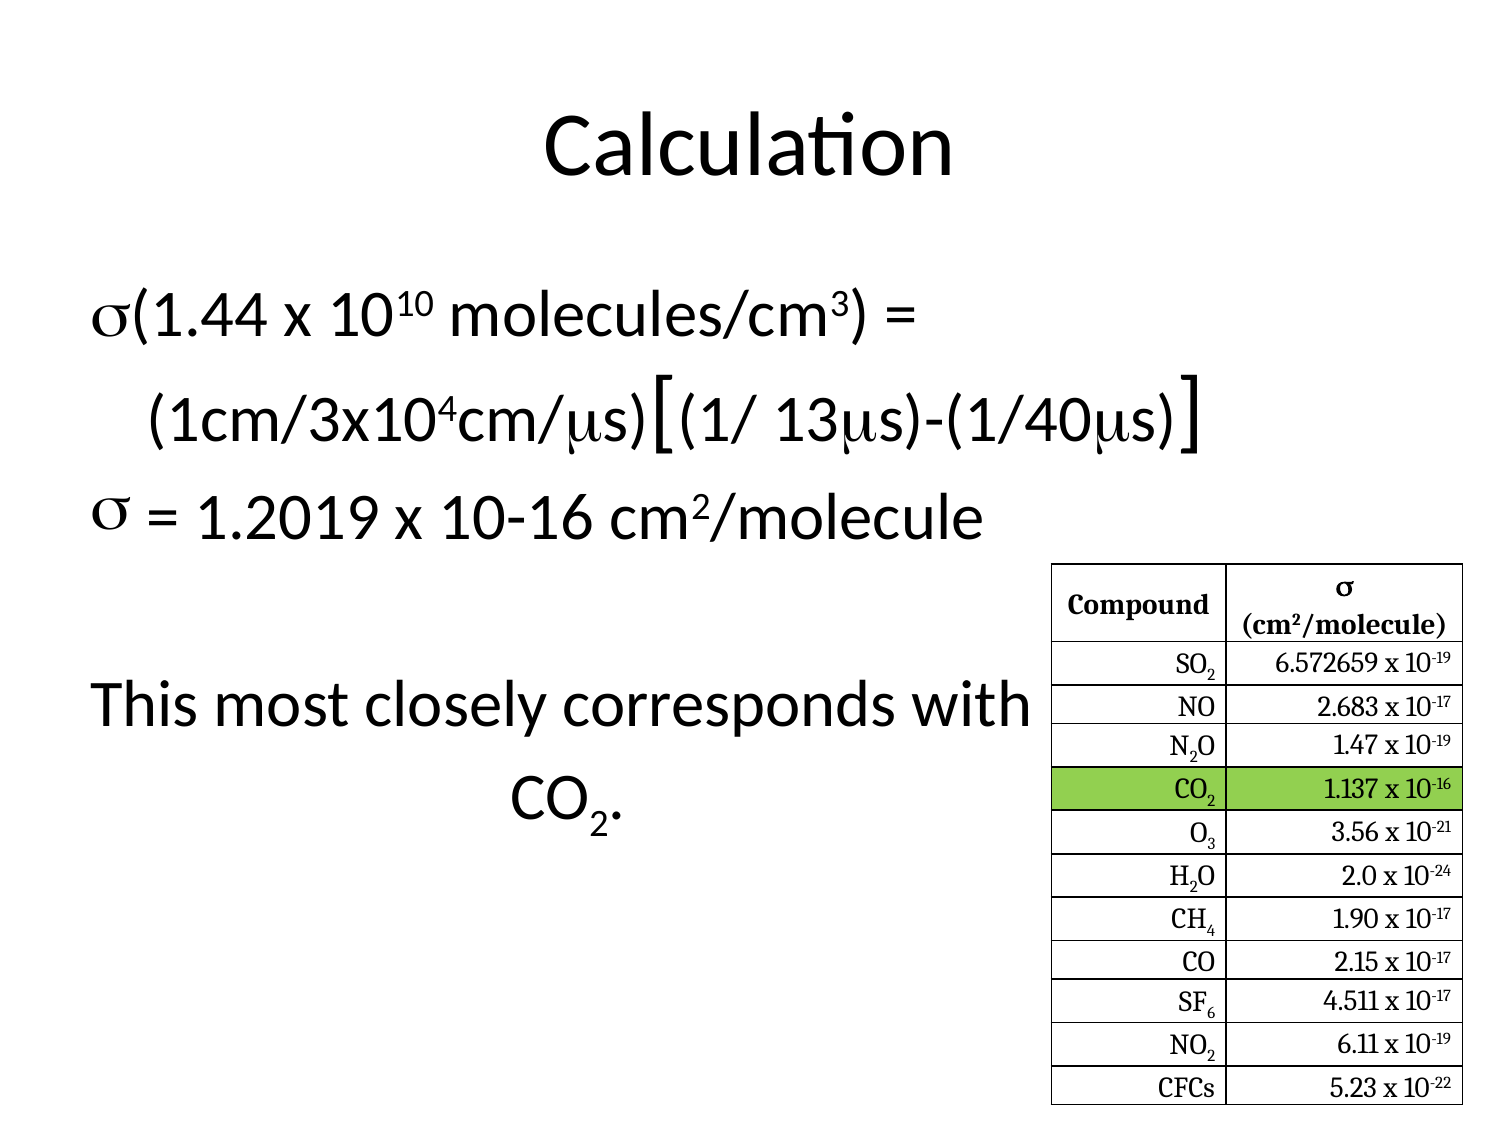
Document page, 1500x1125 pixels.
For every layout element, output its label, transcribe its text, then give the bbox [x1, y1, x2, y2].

table_cell 1.47 x 10-19 [1227, 724, 1462, 766]
table_cell 1.137 x 10-16 [1227, 768, 1462, 809]
table_cell CFCs [1052, 1067, 1225, 1104]
table_cell CH4 [1052, 898, 1225, 940]
table_cell O3 [1052, 811, 1225, 853]
table_cell N2O [1052, 724, 1225, 766]
table_cell 5.23 x 10-22 [1227, 1067, 1462, 1104]
table_cell CO [1052, 941, 1225, 978]
table_cell NO2 [1052, 1023, 1225, 1065]
table_cell 6.572659 x 10-19 [1227, 642, 1462, 684]
table_cell SO2 [1052, 642, 1225, 684]
table_cell 2.15 x 10-17 [1227, 941, 1462, 978]
table_header s (cm2/molecule) [1227, 565, 1462, 641]
list s(1.44 x 1010 molecules/cm3) = (1cm/3x104cm/ms)[(1/ 13ms)-(1/40ms)] = 1.2019 x 10-16 cm2/molecule This most closely corresponds with CO2. [75, 262, 1425, 1005]
table_cell 4.511 x 10-17 [1227, 980, 1462, 1022]
table_cell H2O [1052, 855, 1225, 896]
title Calculation [75, 45, 1425, 233]
table_cell CO2 [1052, 768, 1225, 809]
table_cell 2.0 x 10-24 [1227, 855, 1462, 896]
table_cell NO [1052, 686, 1225, 723]
table_cell 1.90 x 10-17 [1227, 898, 1462, 940]
table_cell SF6 [1052, 980, 1225, 1022]
table_cell 2.683 x 10-17 [1227, 686, 1462, 723]
table_cell 6.11 x 10-19 [1227, 1023, 1462, 1065]
table_header Compound [1052, 565, 1225, 641]
table_cell 3.56 x 10-21 [1227, 811, 1462, 853]
